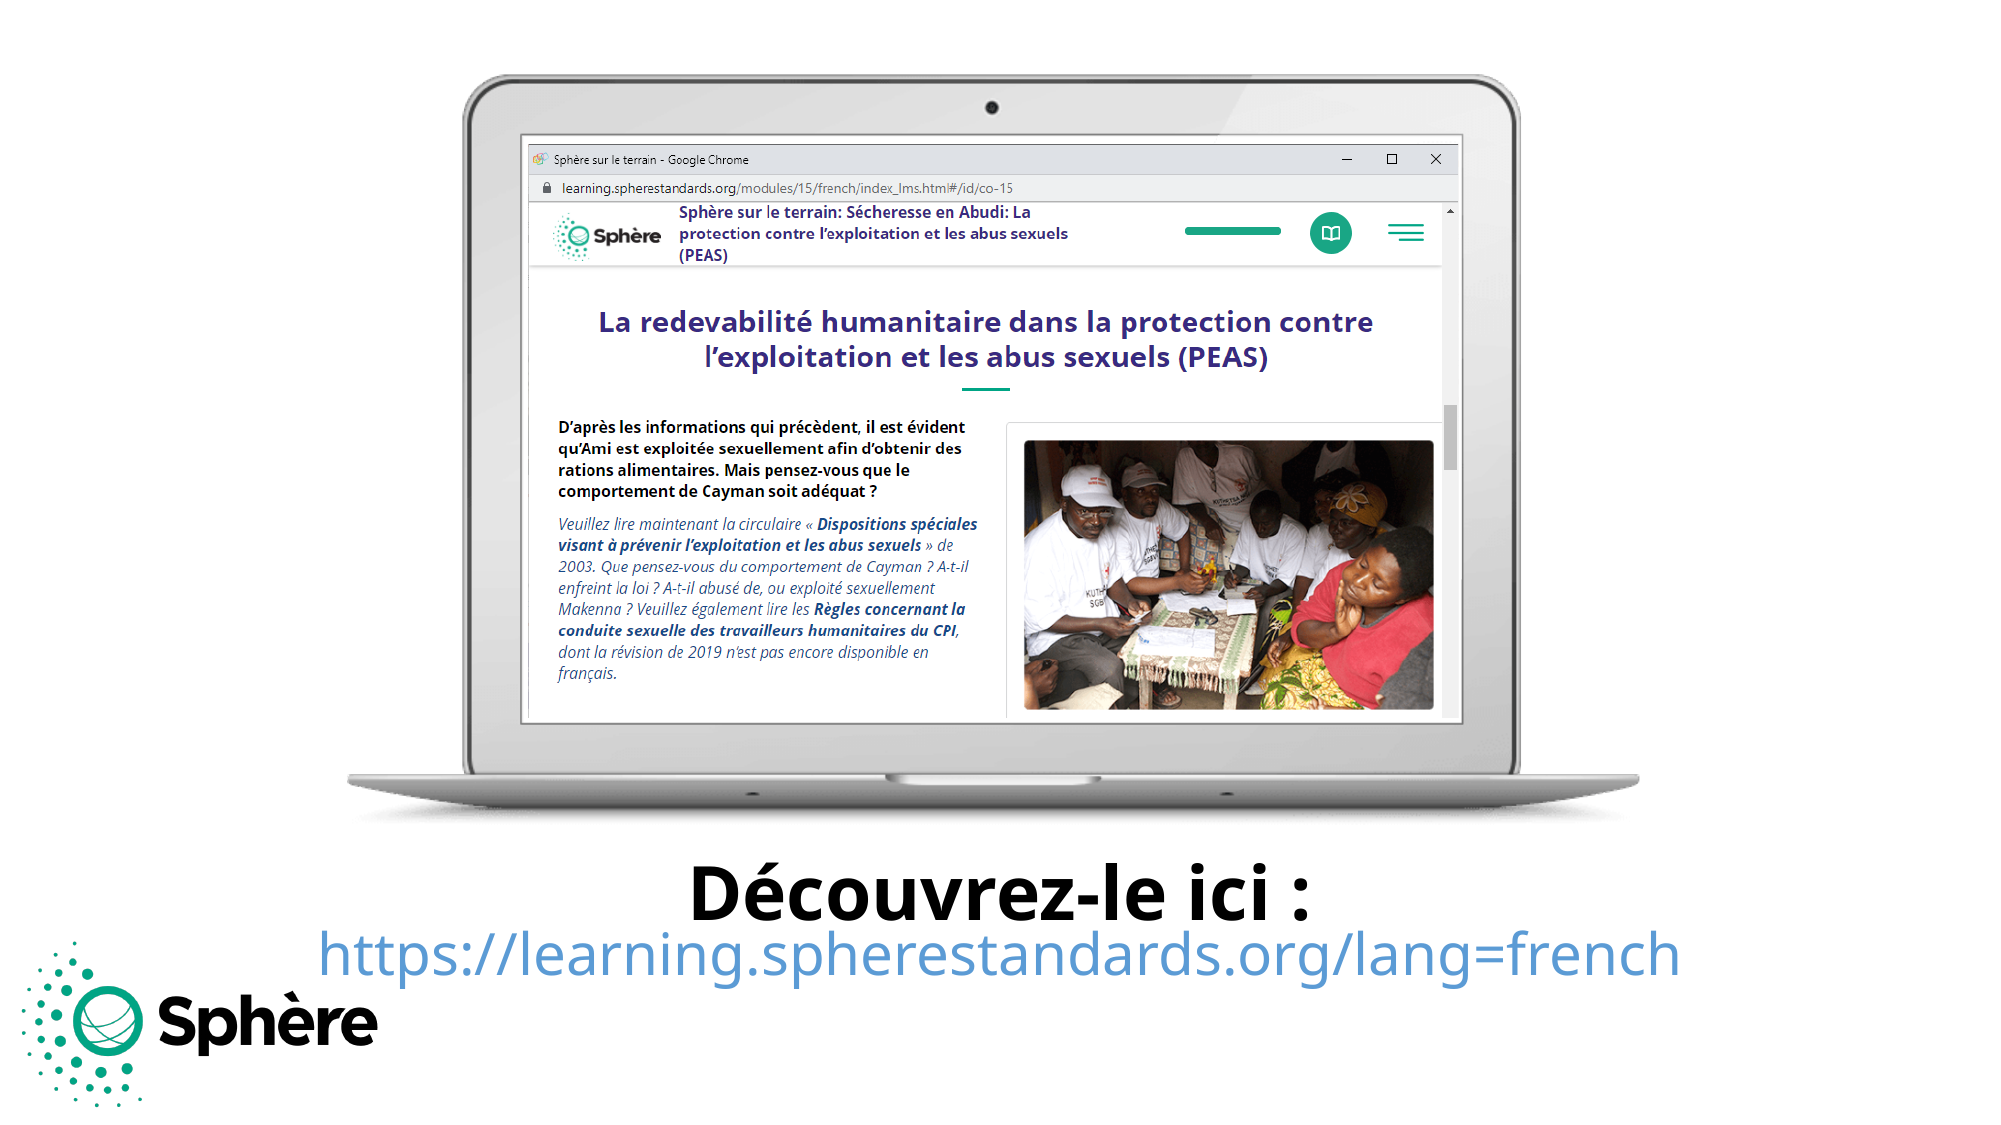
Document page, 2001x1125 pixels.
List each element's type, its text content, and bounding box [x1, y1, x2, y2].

picture [262, 72, 1722, 846]
picture [20, 940, 379, 1109]
text_box https://learning.spherestandards.org/lang=french [278, 909, 1722, 1004]
text_box Découvrez-le ici : [95, 838, 1905, 944]
